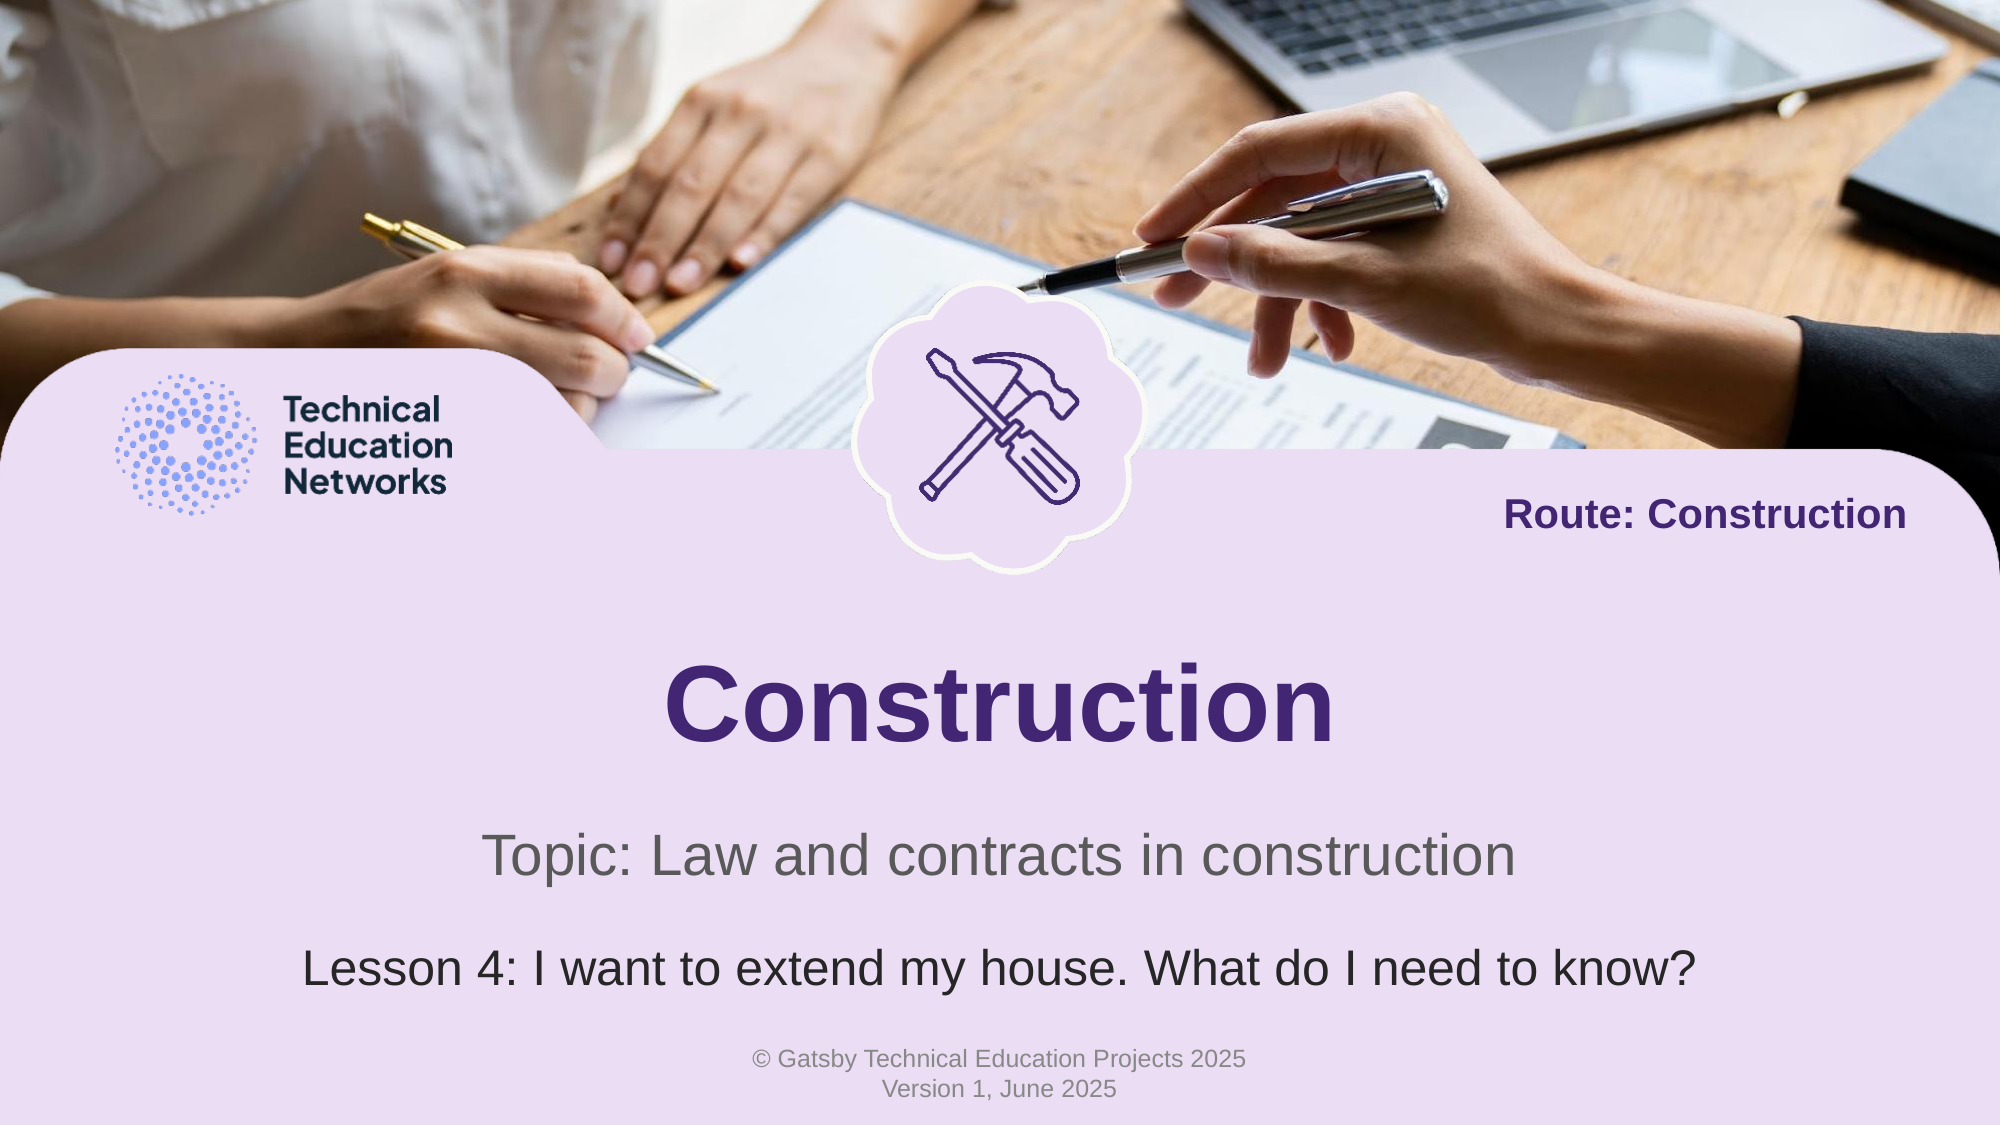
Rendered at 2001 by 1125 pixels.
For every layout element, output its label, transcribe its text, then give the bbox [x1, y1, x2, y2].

list Route: Construction [999, 475, 1923, 563]
list Lesson 4: I want to extend my house. What do I need to know? [249, 922, 1750, 998]
title Construction [249, 629, 1750, 773]
picture [0, 0, 2000, 1125]
subtitle Topic: Law and contracts in construction [249, 804, 1750, 900]
